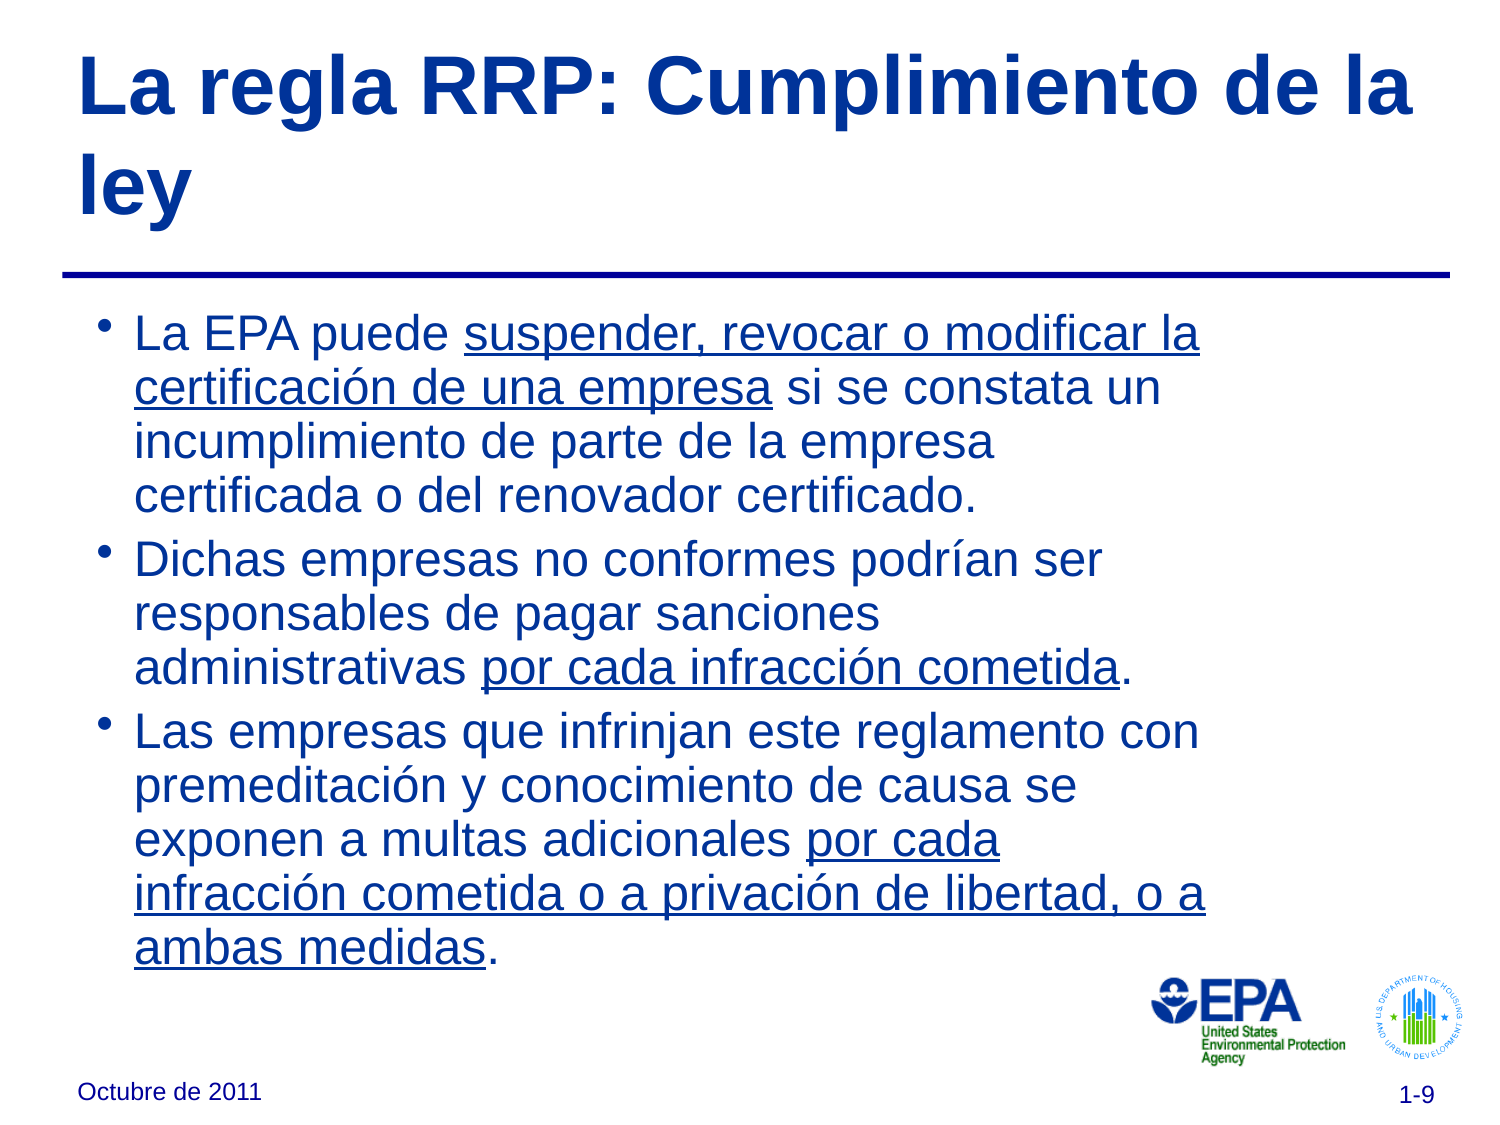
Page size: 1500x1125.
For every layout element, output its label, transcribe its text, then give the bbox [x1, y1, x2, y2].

picture [1226, 974, 1350, 1049]
list La EPA puede suspender, revocar o modificar la certificación de una empresa si se constata un incumplimiento de parte de la empresa certificada o del renovador certificado. Dichas empresas no conformes podrían ser responsables de pagar sanciones administrativas por cada infracción cometida. Las empresas que infrinjan este reglamento con premeditación y conocimiento de causa se exponen a multas adicionales por cada infracción cometida o a privación de libertad, o a ambas medidas. [62, 299, 1226, 1076]
slide_number Octubre de 2011 [62, 1076, 376, 1113]
slide_number 1-9 [1137, 1049, 1451, 1113]
picture [1374, 974, 1463, 1060]
title La regla RRP: Cumplimiento de la ley [62, 24, 1451, 238]
